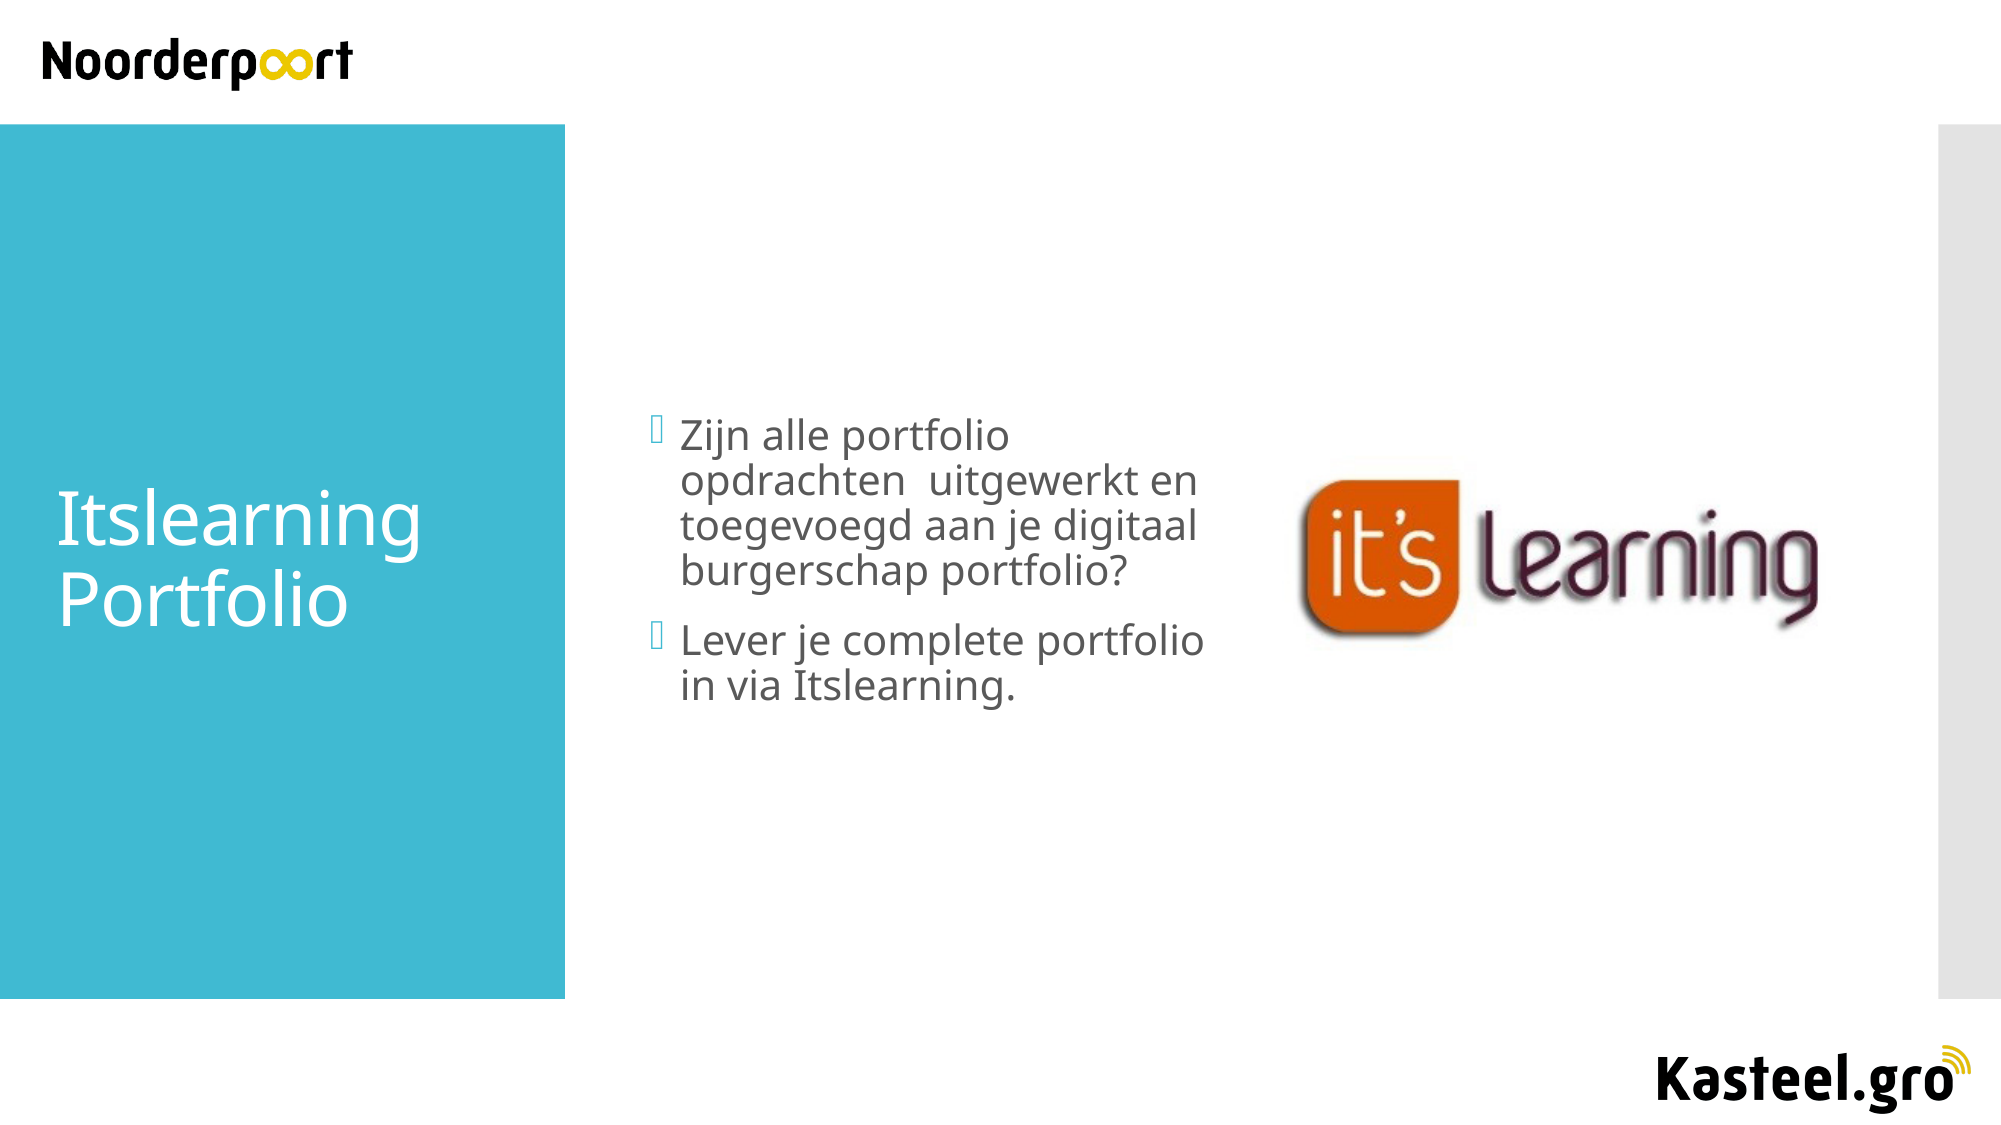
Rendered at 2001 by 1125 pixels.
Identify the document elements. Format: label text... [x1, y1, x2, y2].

title Itslearning Portfolio [41, 184, 525, 940]
picture [1282, 388, 1853, 736]
picture [41, 35, 354, 92]
list Zijn alle portfolio opdrachten uitgewerkt en toegevoegd aan je digitaal burgerschap portfolio? Lever je complete portfolio in via Itslearning. [634, 141, 1223, 982]
picture [1657, 1045, 1971, 1114]
